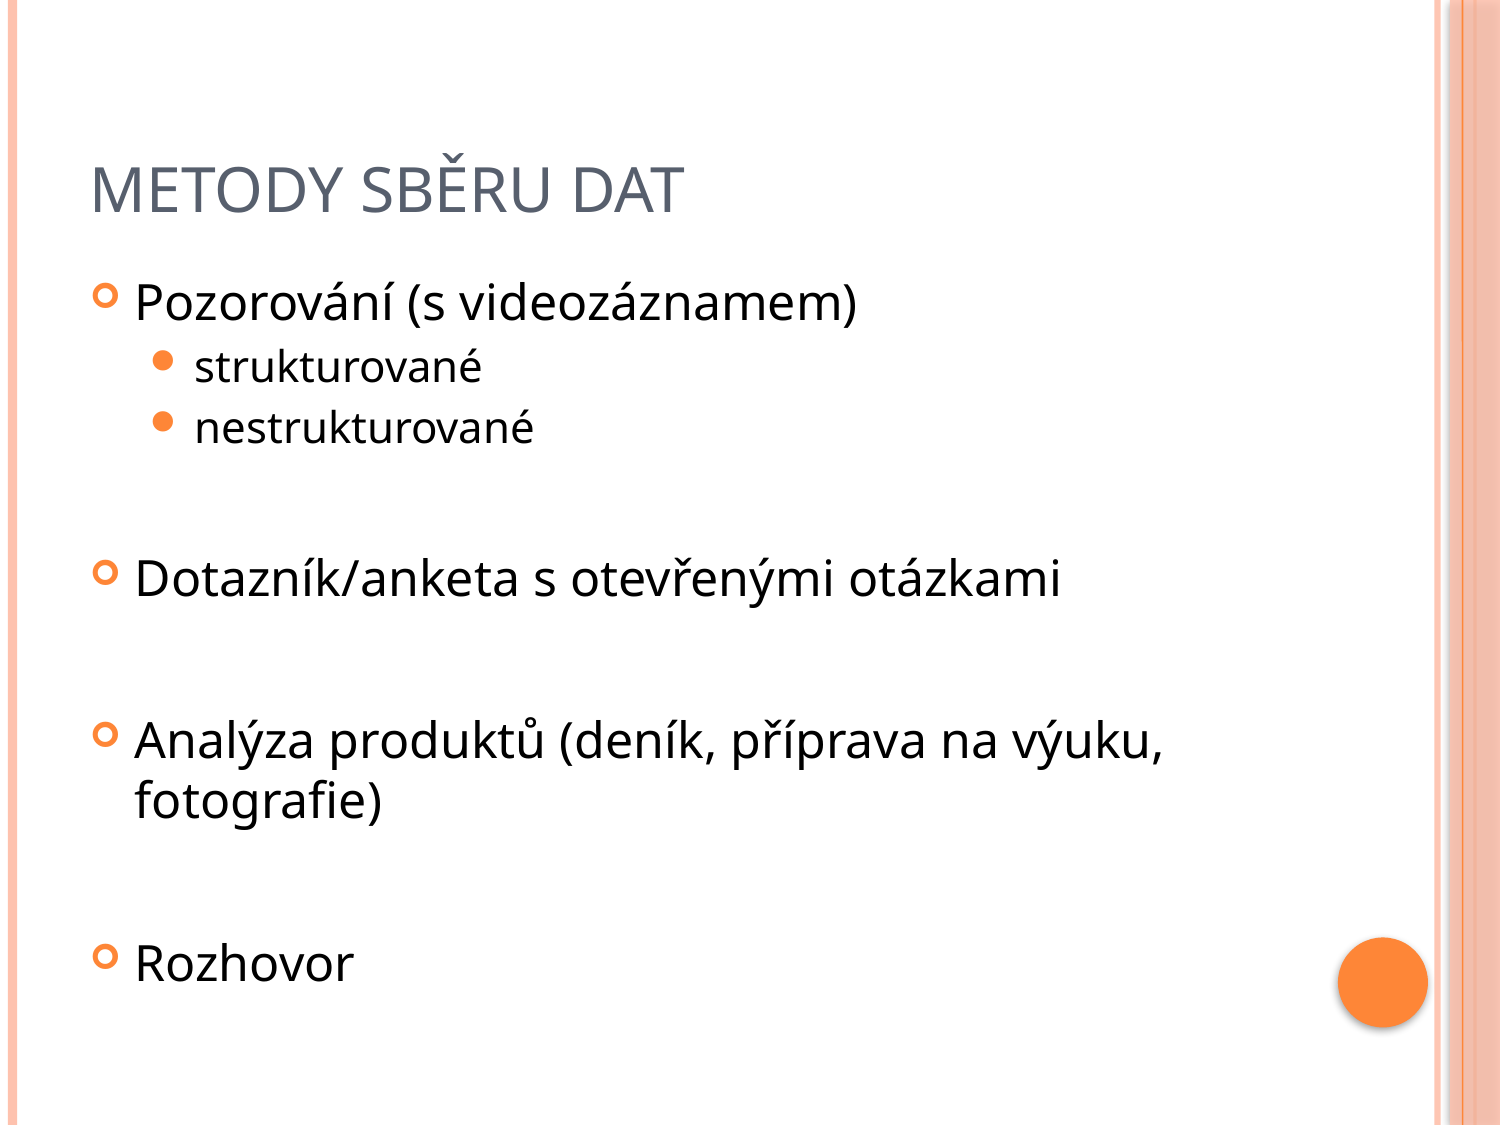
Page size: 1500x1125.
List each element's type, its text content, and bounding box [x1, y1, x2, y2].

title Metody sběru dat [75, 45, 1300, 233]
list Pozorování (s videozáznamem) strukturované nestrukturované Dotazník/anketa s otevřenými otázkami Analýza produktů (deník, příprava na výuku, fotografie) Rozhovor [75, 262, 1300, 1062]
